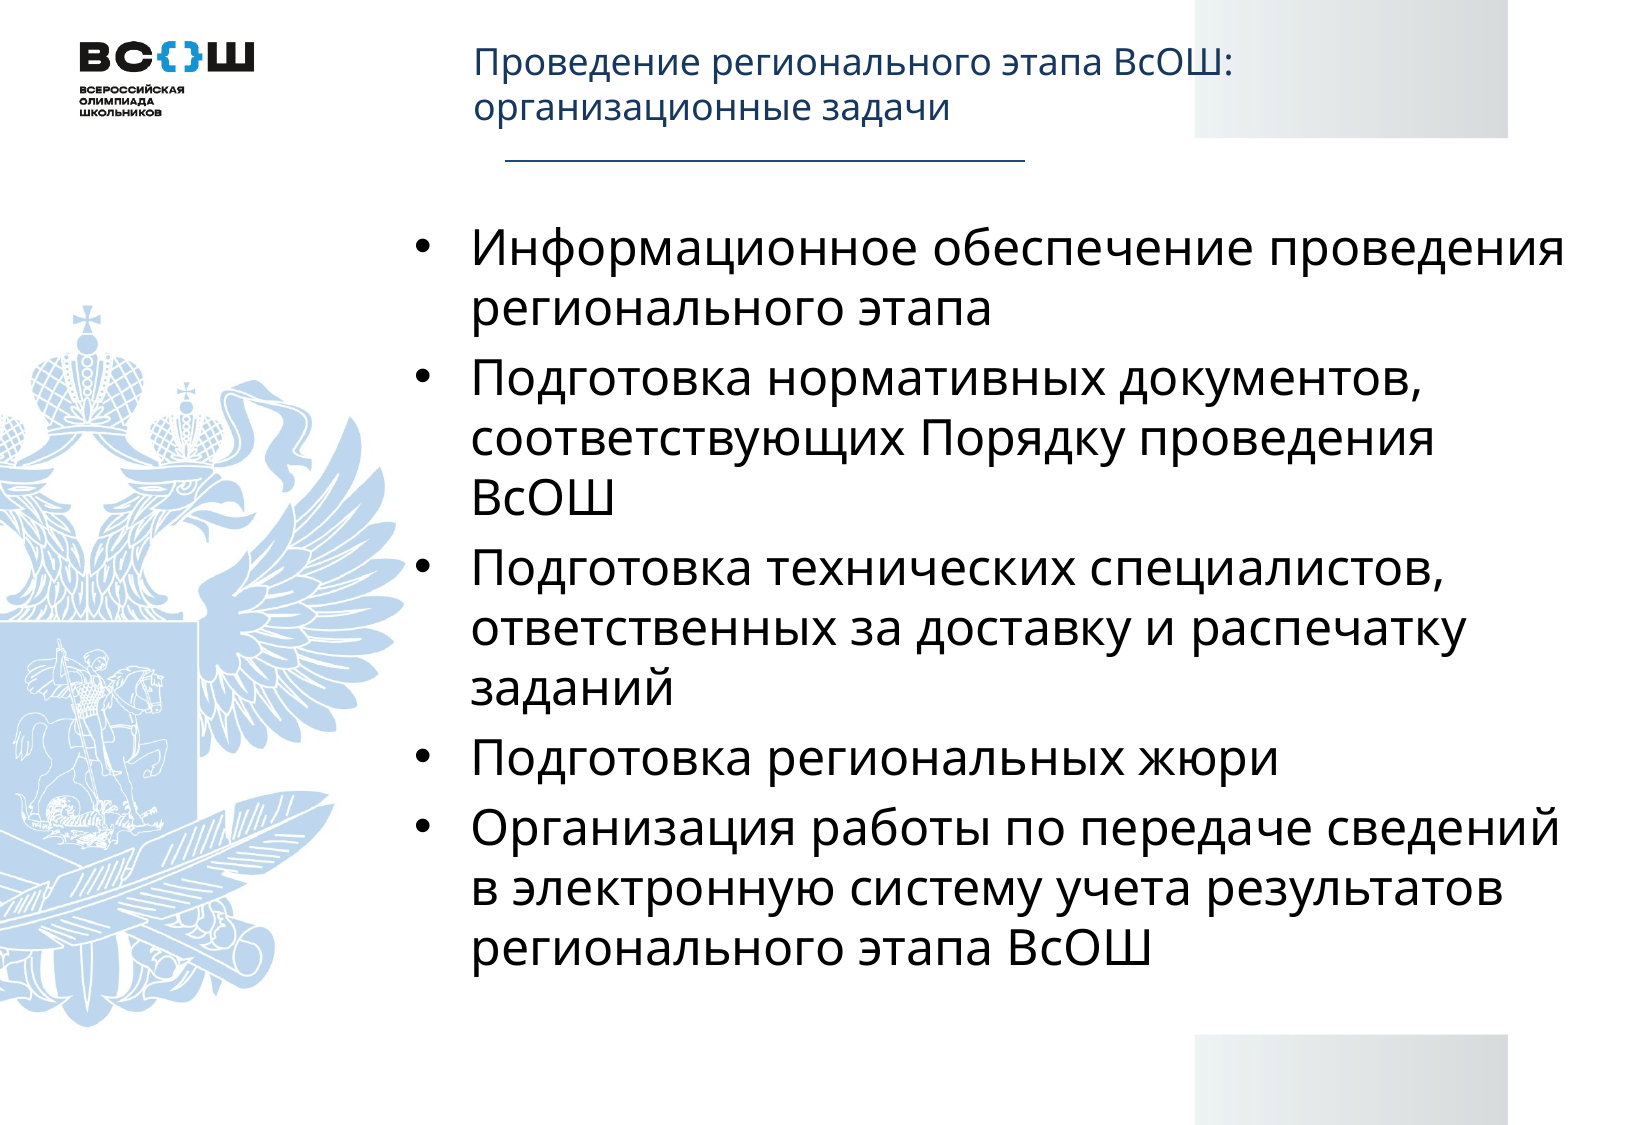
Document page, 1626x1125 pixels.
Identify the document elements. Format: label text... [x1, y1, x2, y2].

text_box Проведение регионального этапа ВсОШ: организационные задачи [458, 30, 1474, 161]
picture [0, 0, 1626, 1125]
list Информационное обеспечение проведения регионального этапа Подготовка нормативных документов, соответствующих Порядку проведения ВсОШ Подготовка технических специалистов, ответственных за доставку и распечатку заданий Подготовка региональных жюри Организация работы по передаче сведений в электронную систему учета результатов регионального этапа ВсОШ [399, 208, 1593, 1047]
